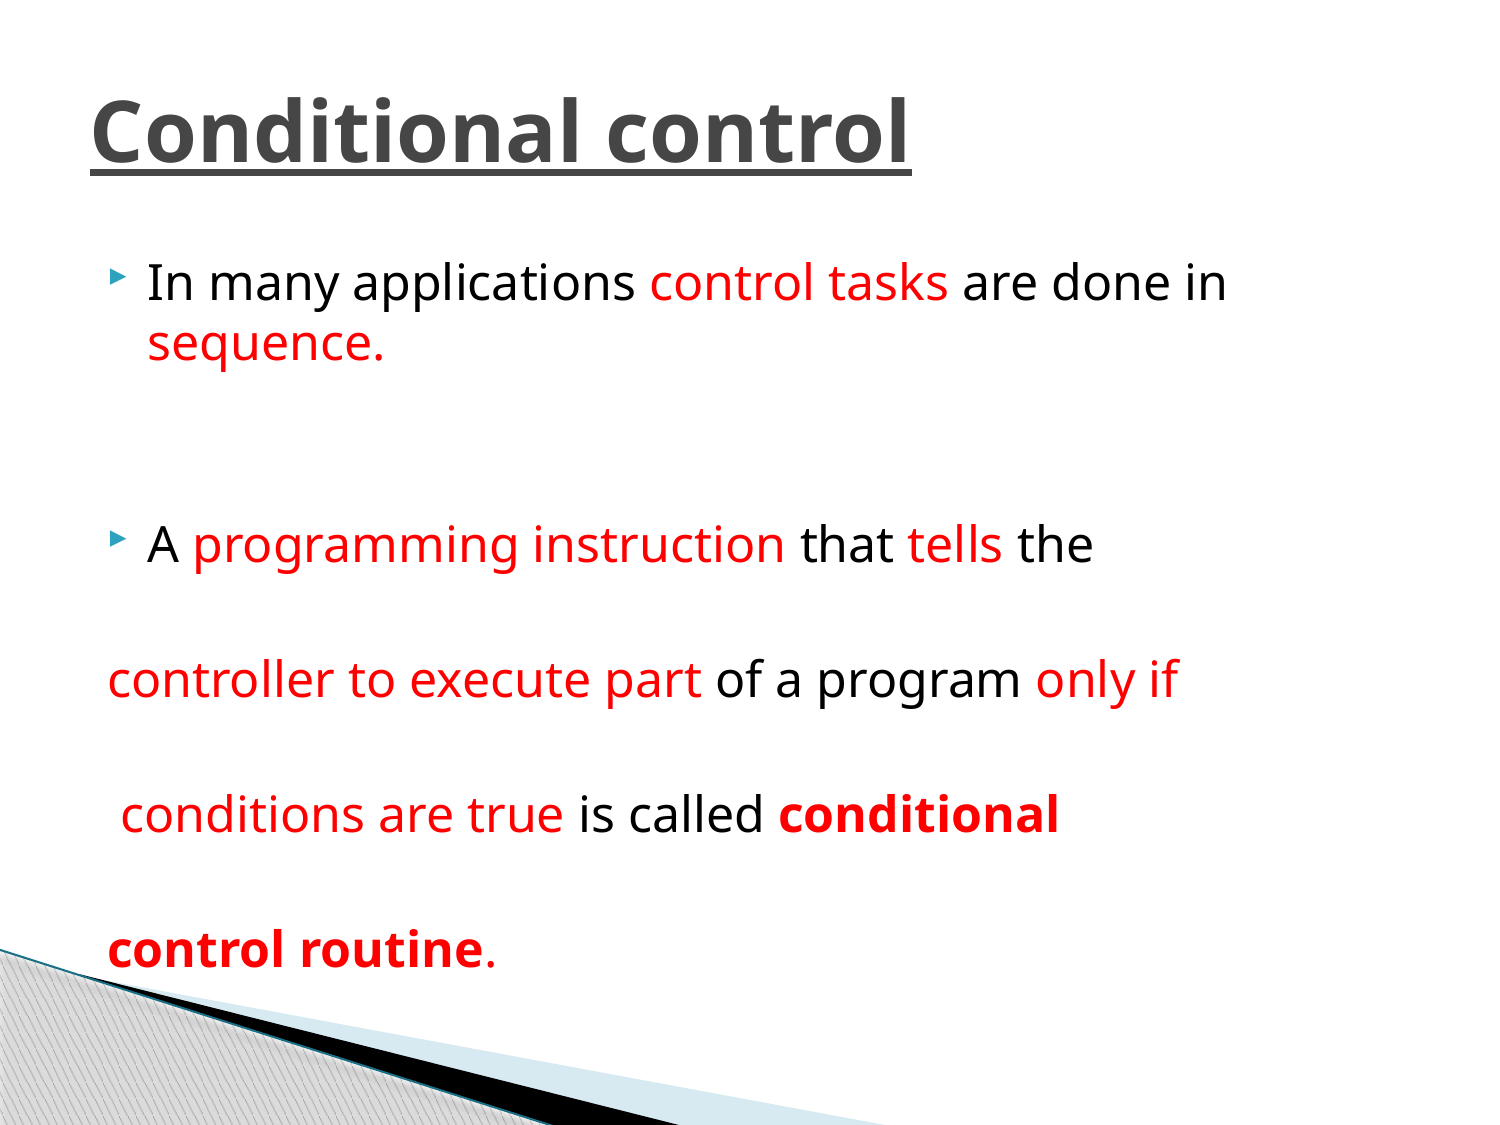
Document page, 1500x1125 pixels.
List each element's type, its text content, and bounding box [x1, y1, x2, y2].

list In many applications control tasks are done in sequence. A programming instruction that tells the controller to execute part of a program only if conditions are true is called conditional control routine. [75, 243, 1425, 986]
title Conditional control [75, 45, 1425, 213]
